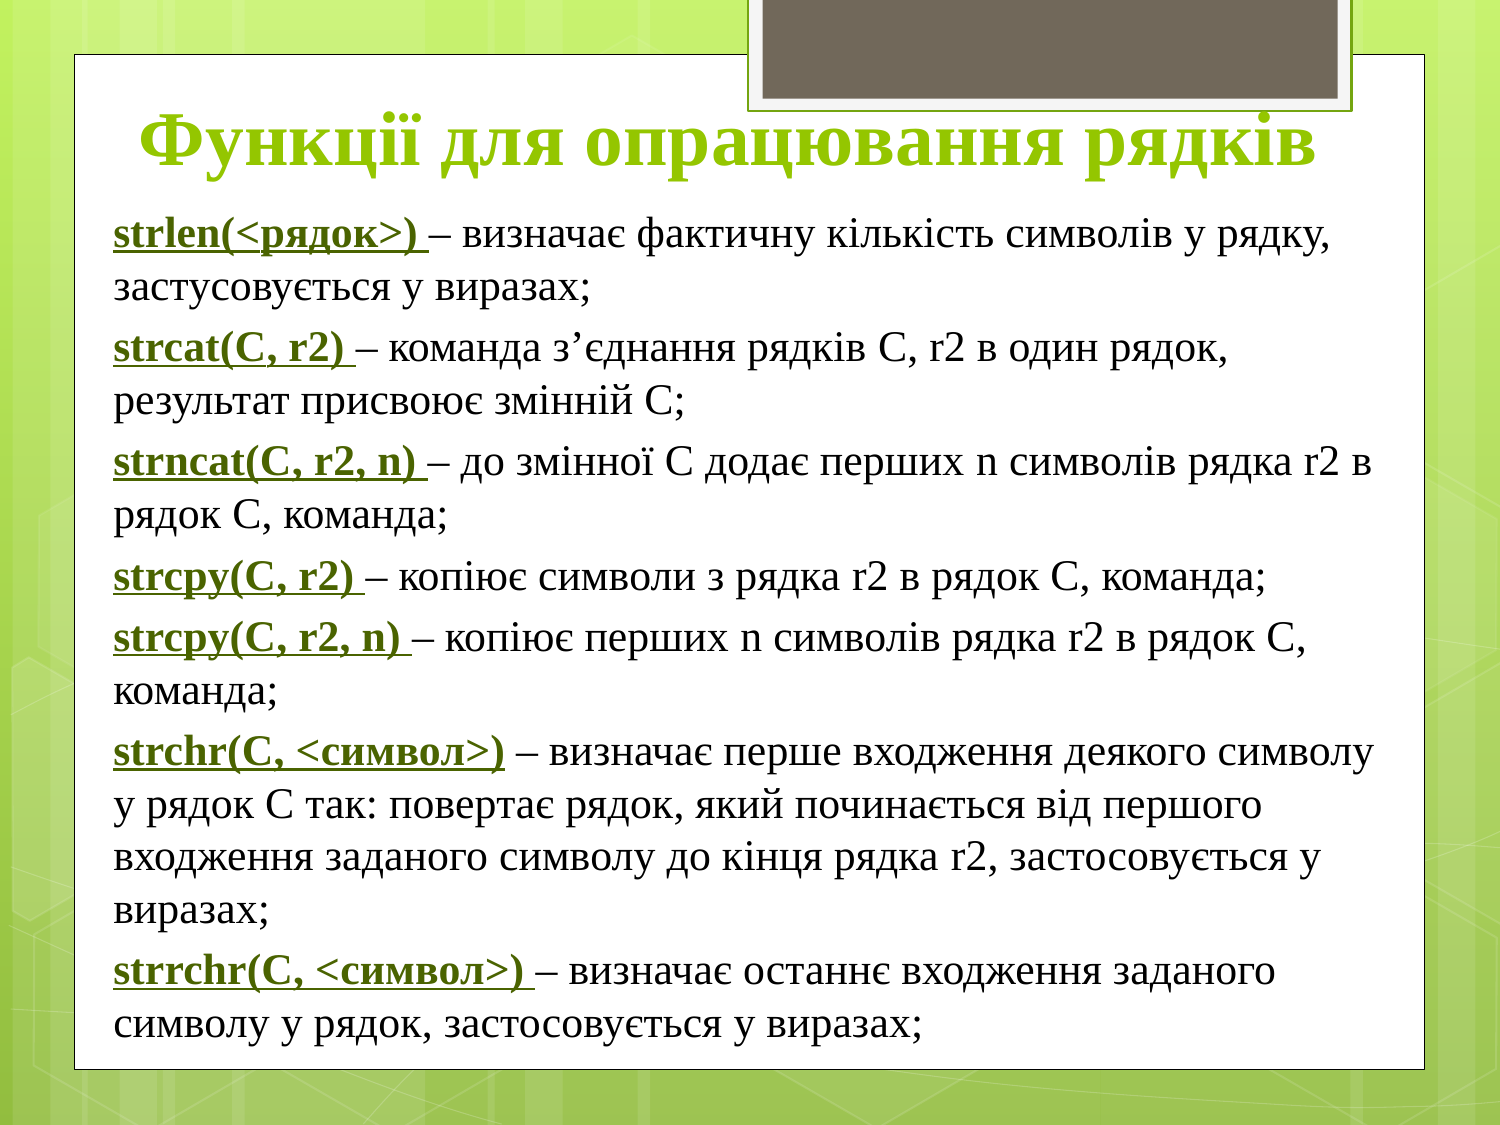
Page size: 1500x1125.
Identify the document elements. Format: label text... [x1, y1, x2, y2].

title Функції для опрацювання рядків [123, 78, 1341, 189]
list strlen(<рядок>) – визначає фактичну кількість символів у рядку, застусовується у виразах; strcat(C, r2) – команда з’єднання рядків C, r2 в один рядок, результат присвоює змінній С; strncat(C, r2, n) – до змінної С додає перших n символів рядка r2 в рядок С, команда; strcpy(C, r2) – копіює символи з рядка r2 в рядок С, команда; strcpy(C, r2, n) – копіює перших n символів рядка r2 в рядок С, команда; strchr(C, <символ>) – визначає перше входження деякого символу у рядок С так: повертає рядок, який починається від першого входження заданого символу до кінця рядка r2, застосовується у виразах; strrchr(C, <символ>) – визначає останнє входження заданого символу у рядок, застосовується у виразах; [88, 196, 1424, 1059]
